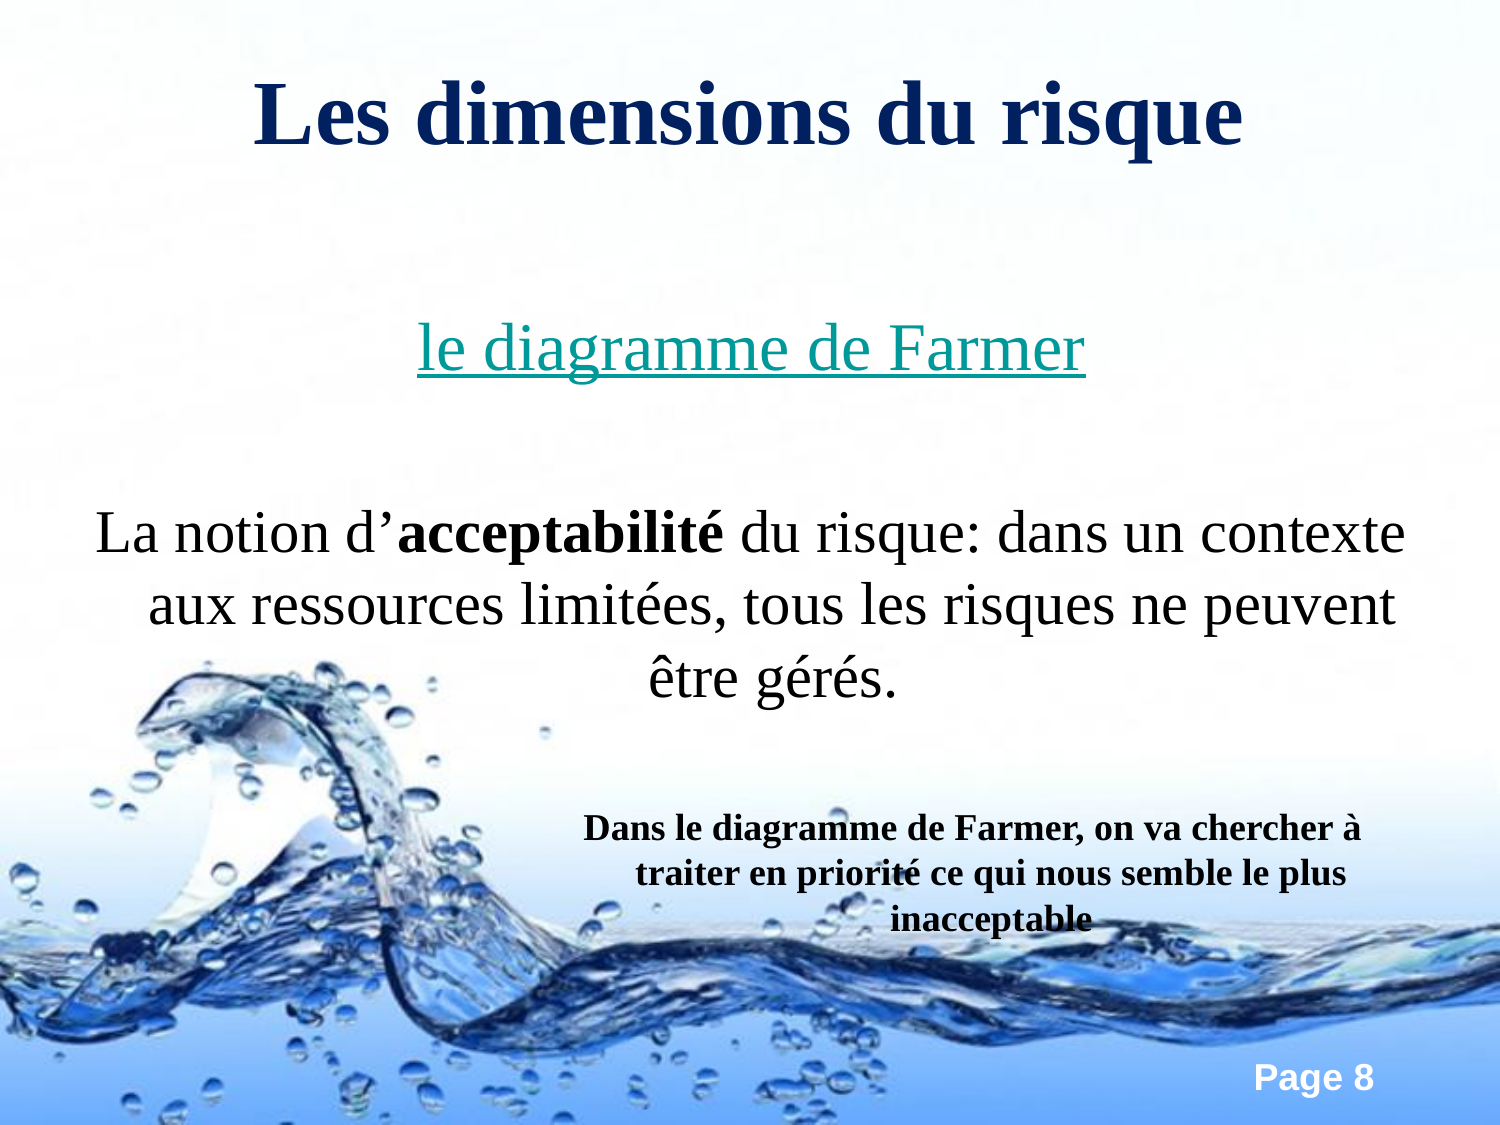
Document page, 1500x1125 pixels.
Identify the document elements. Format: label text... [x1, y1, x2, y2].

title Les dimensions du risque [75, 45, 1425, 233]
list le diagramme de Farmer La notion d’acceptabilité du risque: dans un contexte aux ressources limitées, tous les risques ne peuvent être gérés. Dans le diagramme de Farmer, on va chercher à traiter en priorité ce qui nous semble le plus inacceptable [76, 208, 1427, 951]
picture [0, 0, 1500, 1125]
